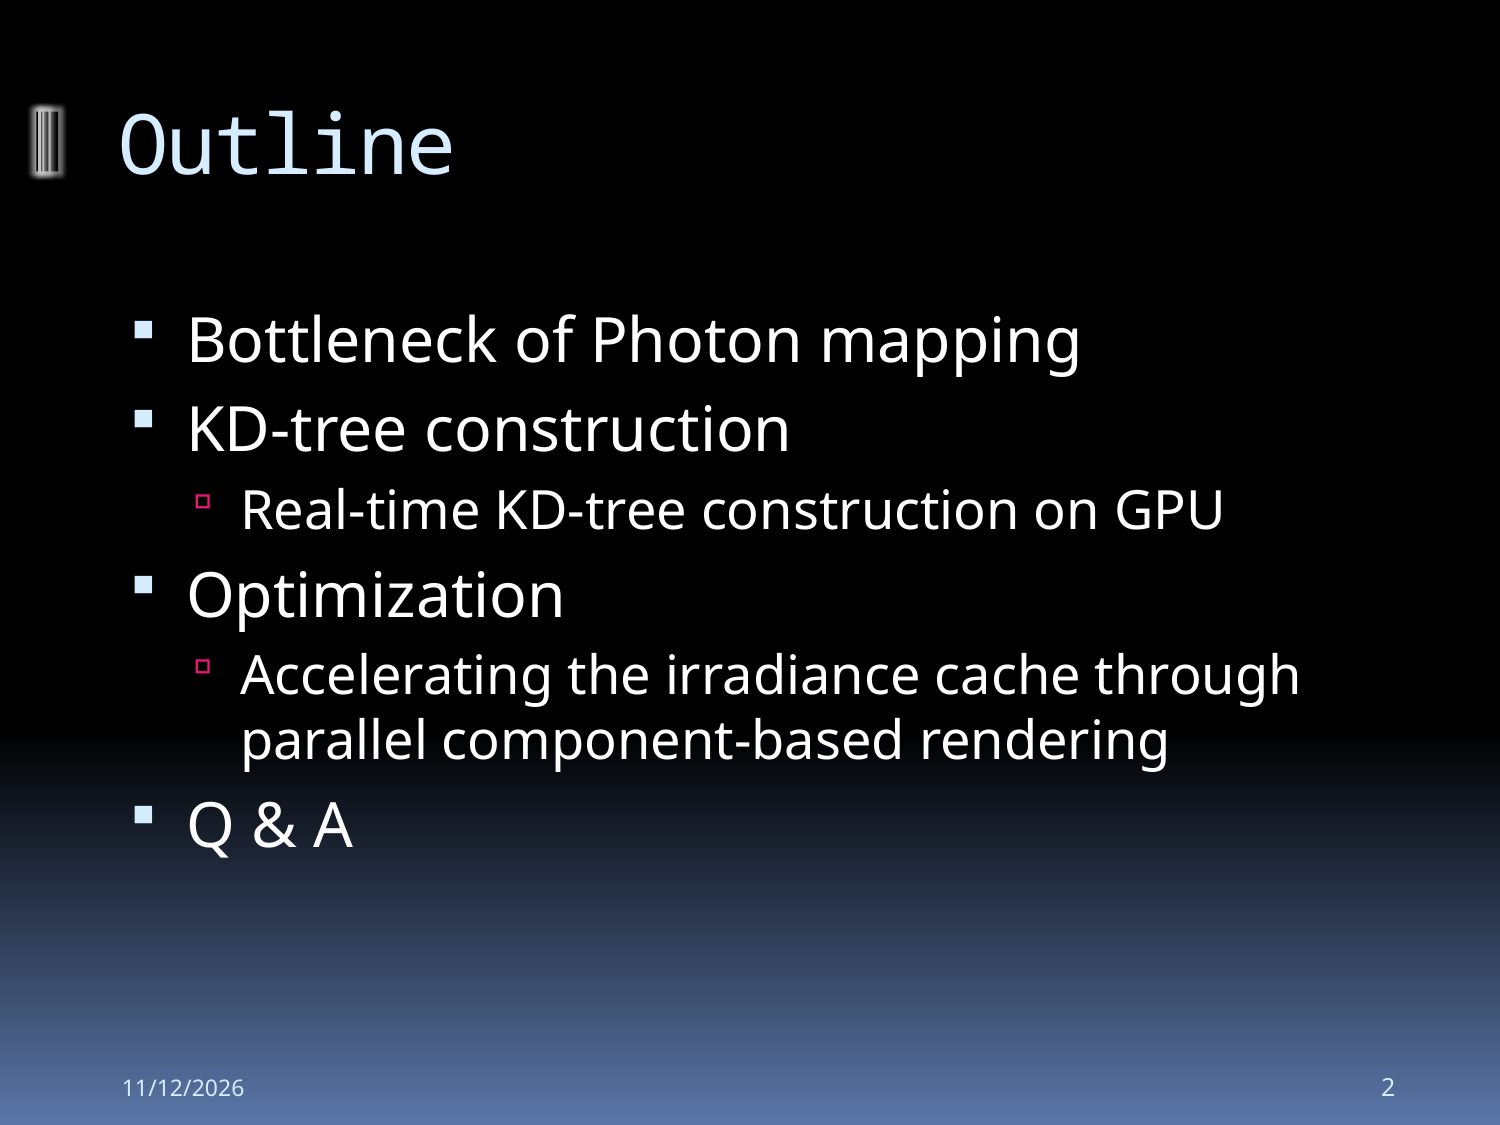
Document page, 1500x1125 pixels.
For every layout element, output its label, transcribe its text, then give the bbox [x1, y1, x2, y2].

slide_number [107, 1052, 457, 1113]
title Outline [103, 83, 1379, 234]
list Bottleneck of Photon mapping KD-tree construction Real-time KD-tree construction on GPU Optimization Accelerating the irradiance cache through parallel component-based rendering Q & A [103, 292, 1379, 1043]
slide_number 2 [1366, 1052, 1442, 1113]
